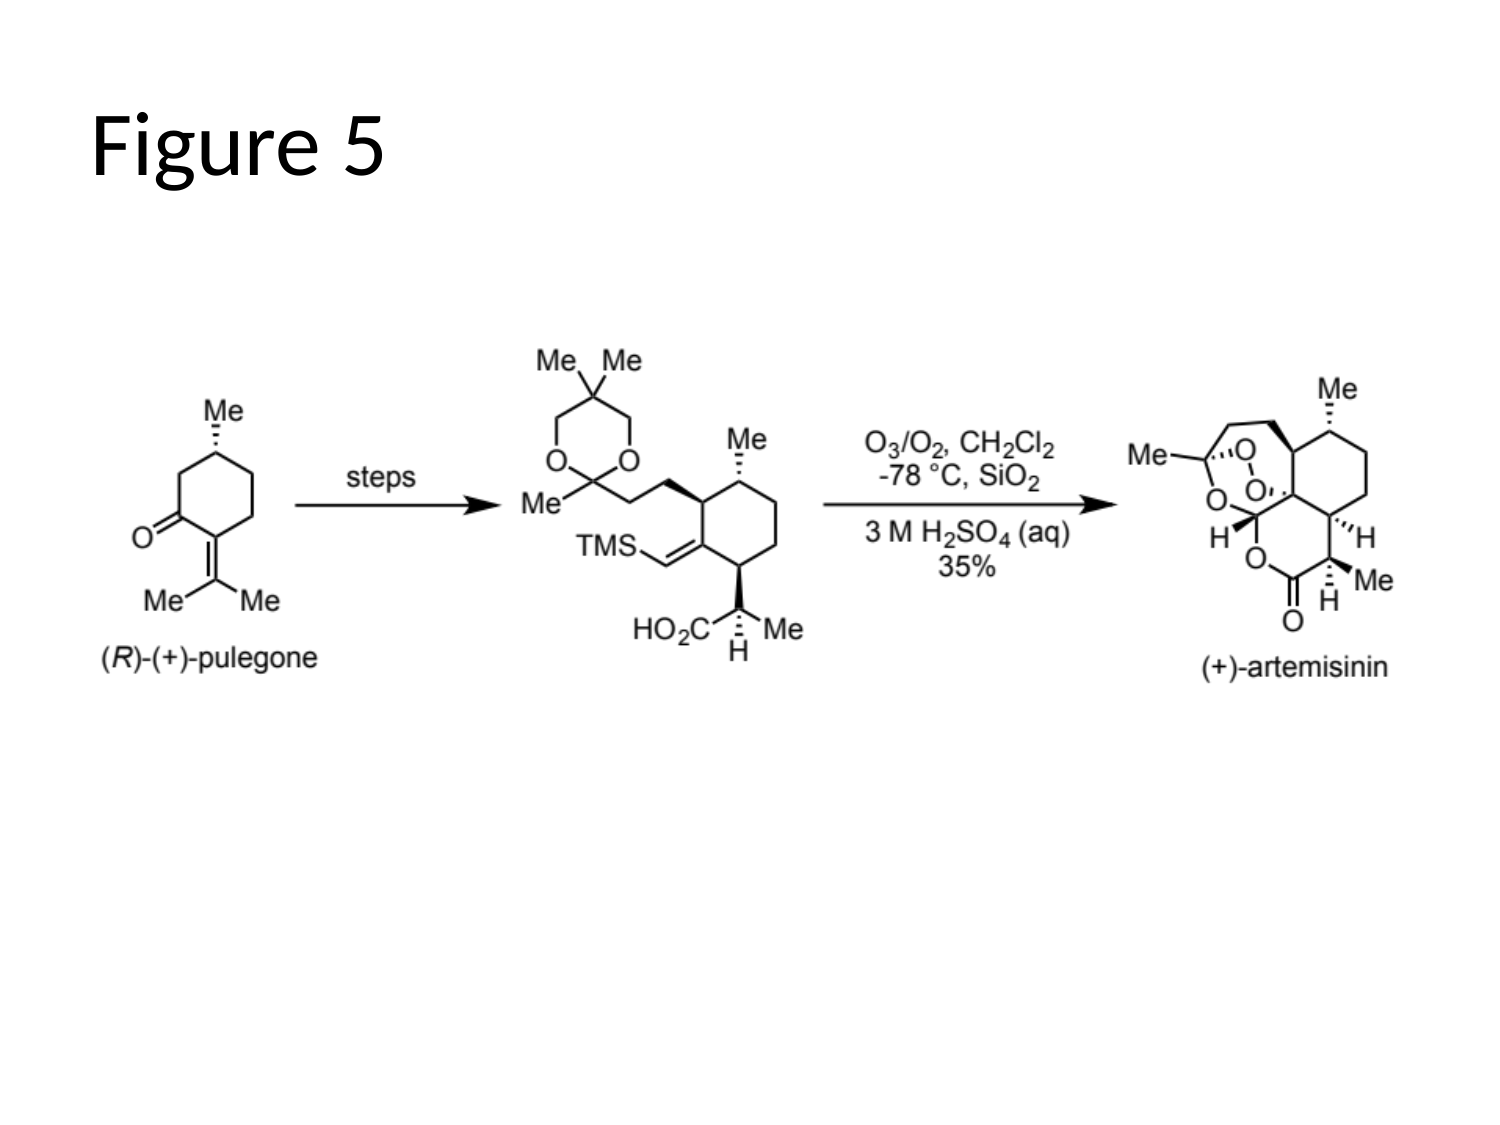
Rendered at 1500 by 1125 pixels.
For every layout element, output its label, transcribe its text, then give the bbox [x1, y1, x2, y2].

picture [99, 343, 1399, 687]
title Figure 5 [75, 45, 1425, 233]
